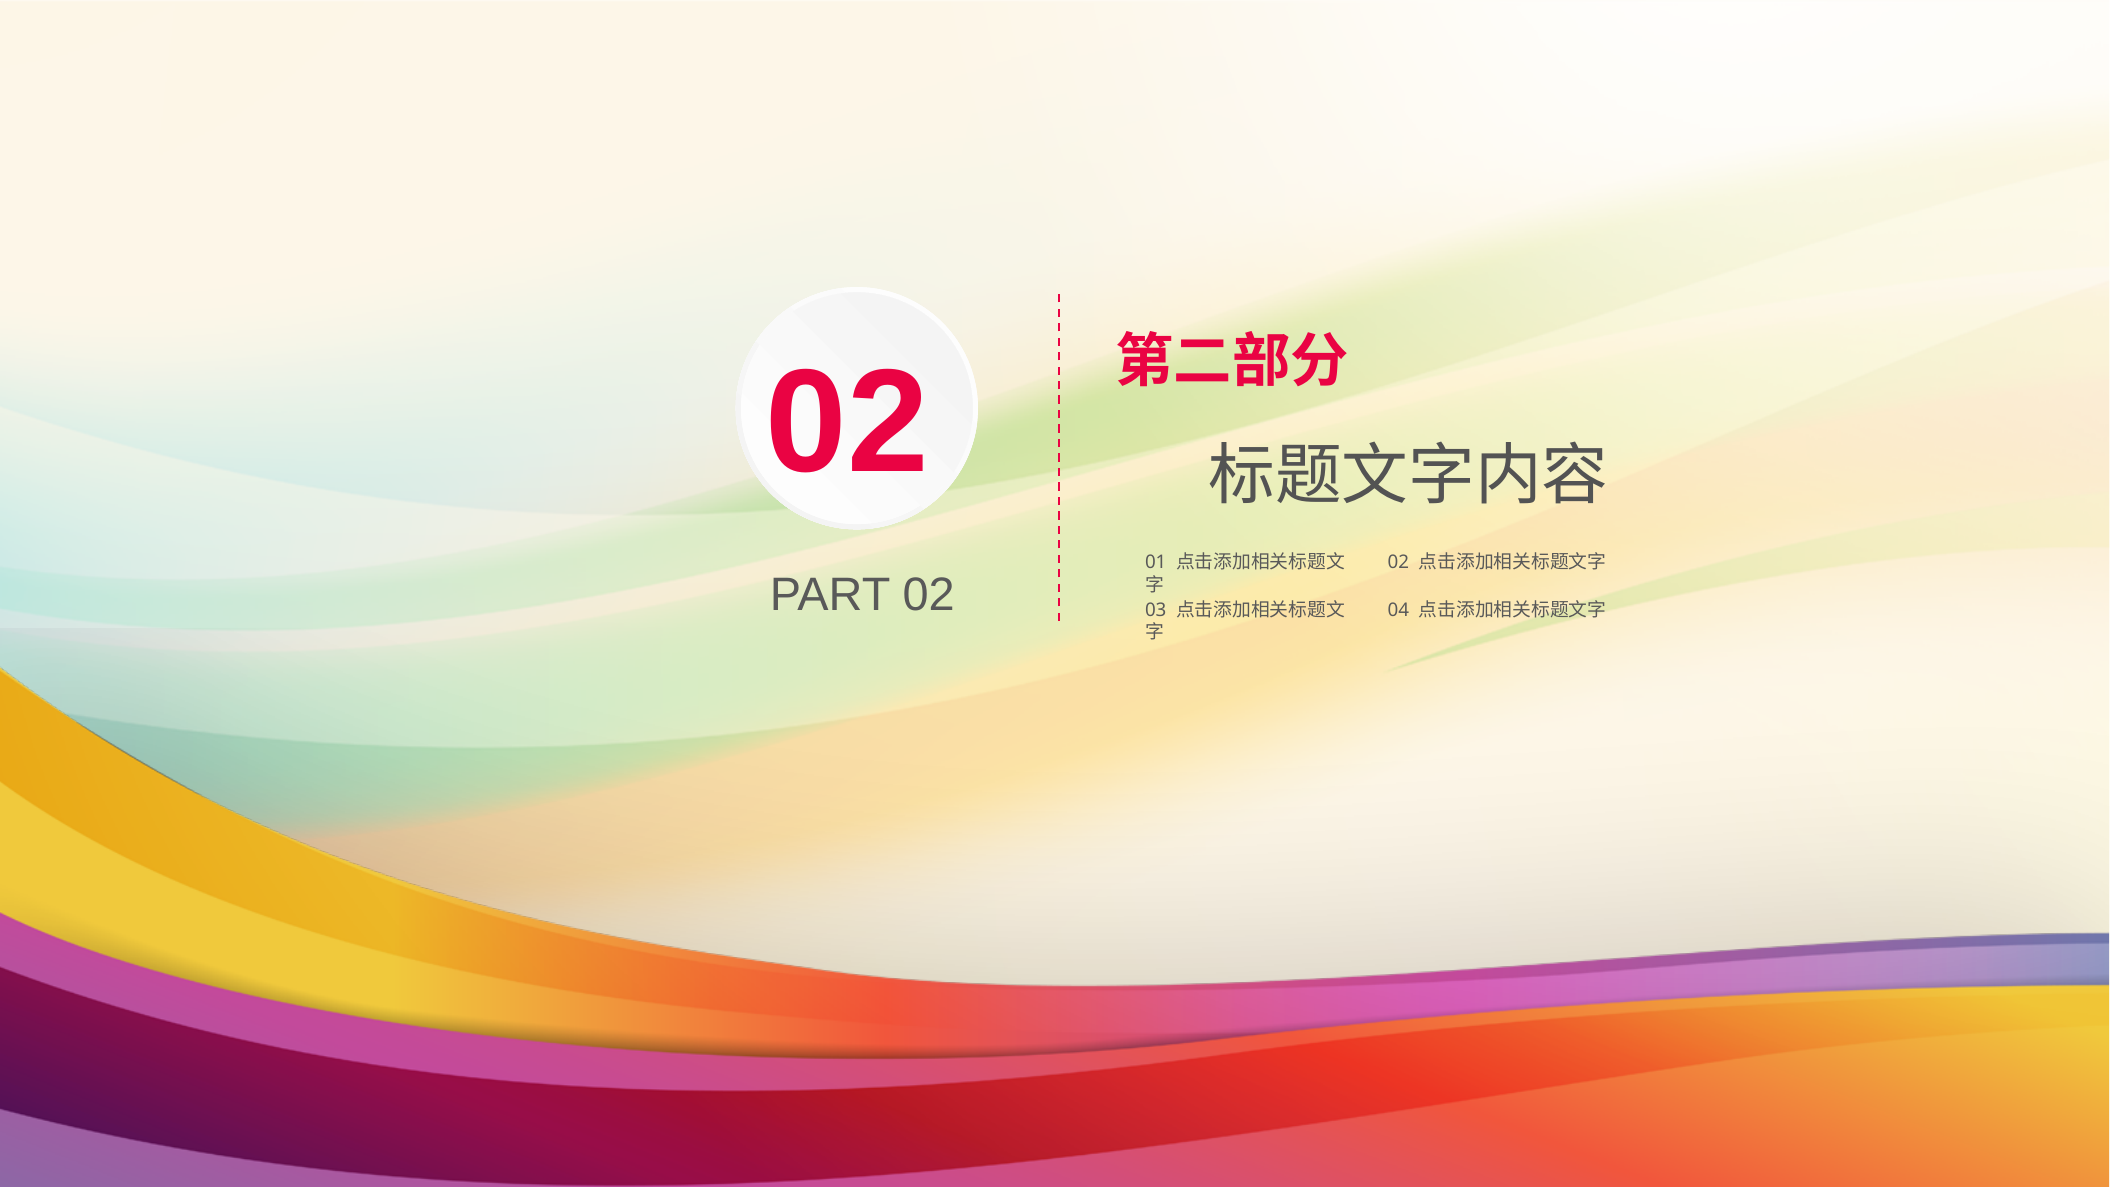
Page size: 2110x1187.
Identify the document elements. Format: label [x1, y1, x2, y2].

text_box [735, 287, 978, 530]
picture [0, 0, 2110, 1187]
